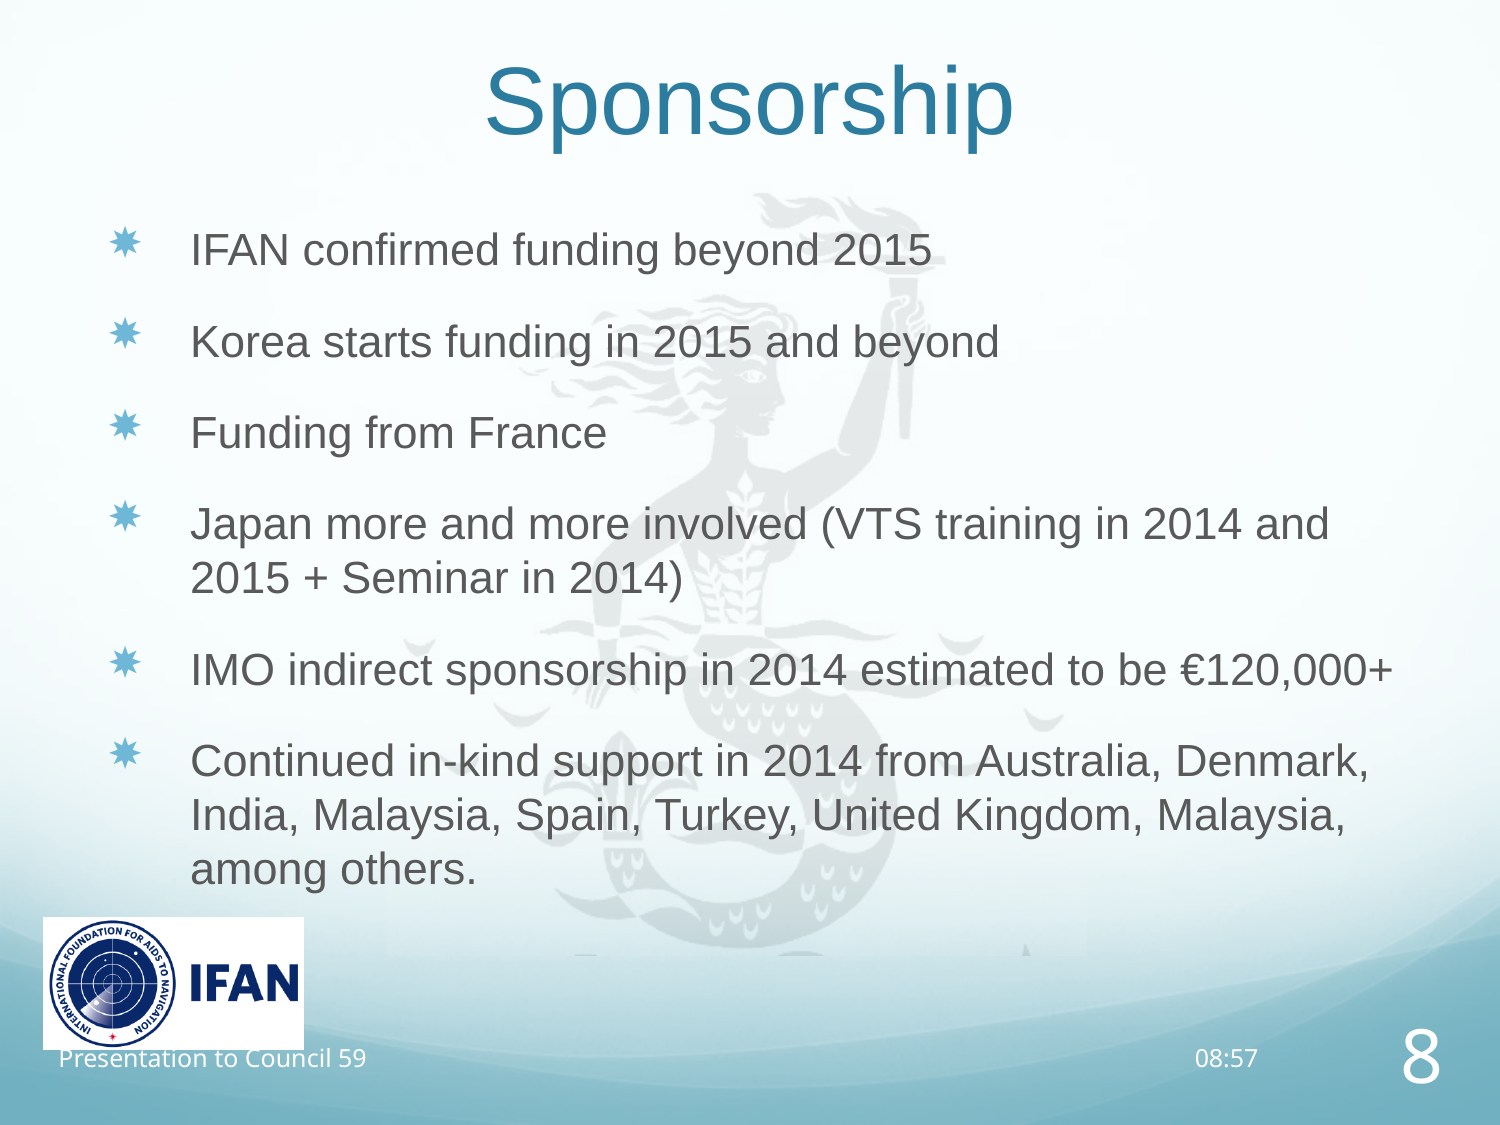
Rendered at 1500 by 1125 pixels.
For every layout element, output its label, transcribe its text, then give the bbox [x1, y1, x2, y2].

title Sponsorship [90, 17, 1410, 162]
footer Presentation to Council 59 [43, 1029, 838, 1090]
list IFAN confirmed funding beyond 2015 Korea starts funding in 2015 and beyond Funding from France Japan more and more involved (VTS training in 2014 and 2015 + Seminar in 2014) IMO indirect sponsorship in 2014 estimated to be €120,000+ Continued in-kind support in 2014 from Australia, Denmark, India, Malaysia, Spain, Turkey, United Kingdom, Malaysia, among others. [90, 213, 1410, 926]
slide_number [923, 1029, 1274, 1090]
slide_number 8 [1295, 1029, 1459, 1090]
picture [42, 916, 305, 1050]
